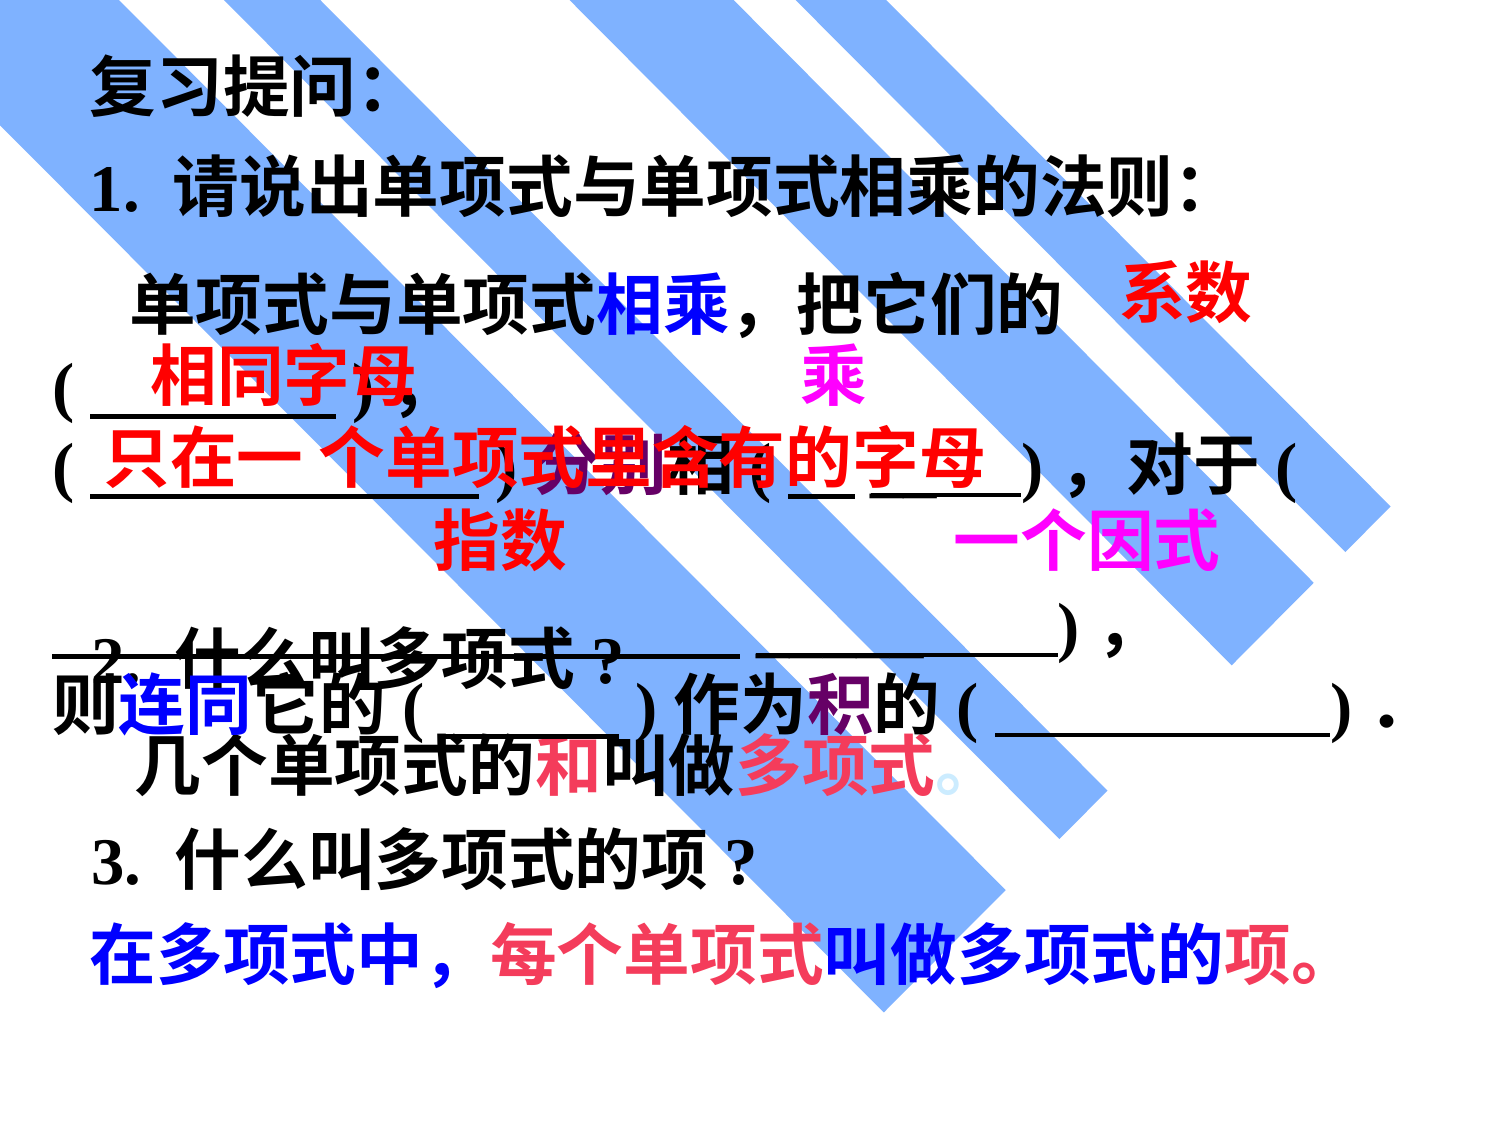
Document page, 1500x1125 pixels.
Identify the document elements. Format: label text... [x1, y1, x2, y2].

text_box 一个因式 [939, 491, 1247, 587]
text_box 3. 什么叫多项式的项? [76, 810, 1127, 906]
text_box 相同字母 [135, 326, 449, 408]
text_box 1. 请说出单项式与单项式相乘的法则： [74, 137, 1338, 233]
text_box 系数 [1104, 243, 1353, 339]
text_box 乘 [785, 326, 892, 408]
text_box 几个单项式的和叫做多项式。 [53, 750, 1391, 811]
text_box 复习提问： [74, 37, 1338, 133]
text_box 指数 [419, 491, 585, 587]
text_box 在多项式中，每个单项式叫做多项式的项。 [74, 905, 1500, 1001]
text_box 只在一 个单项式里含有的字母 [88, 408, 1034, 504]
text_box 单项式与单项式相乘，把它们的( )， ( )分别相( __ )，对于( _____ )， 则连同它的( )作为积的( )． [37, 255, 1471, 750]
